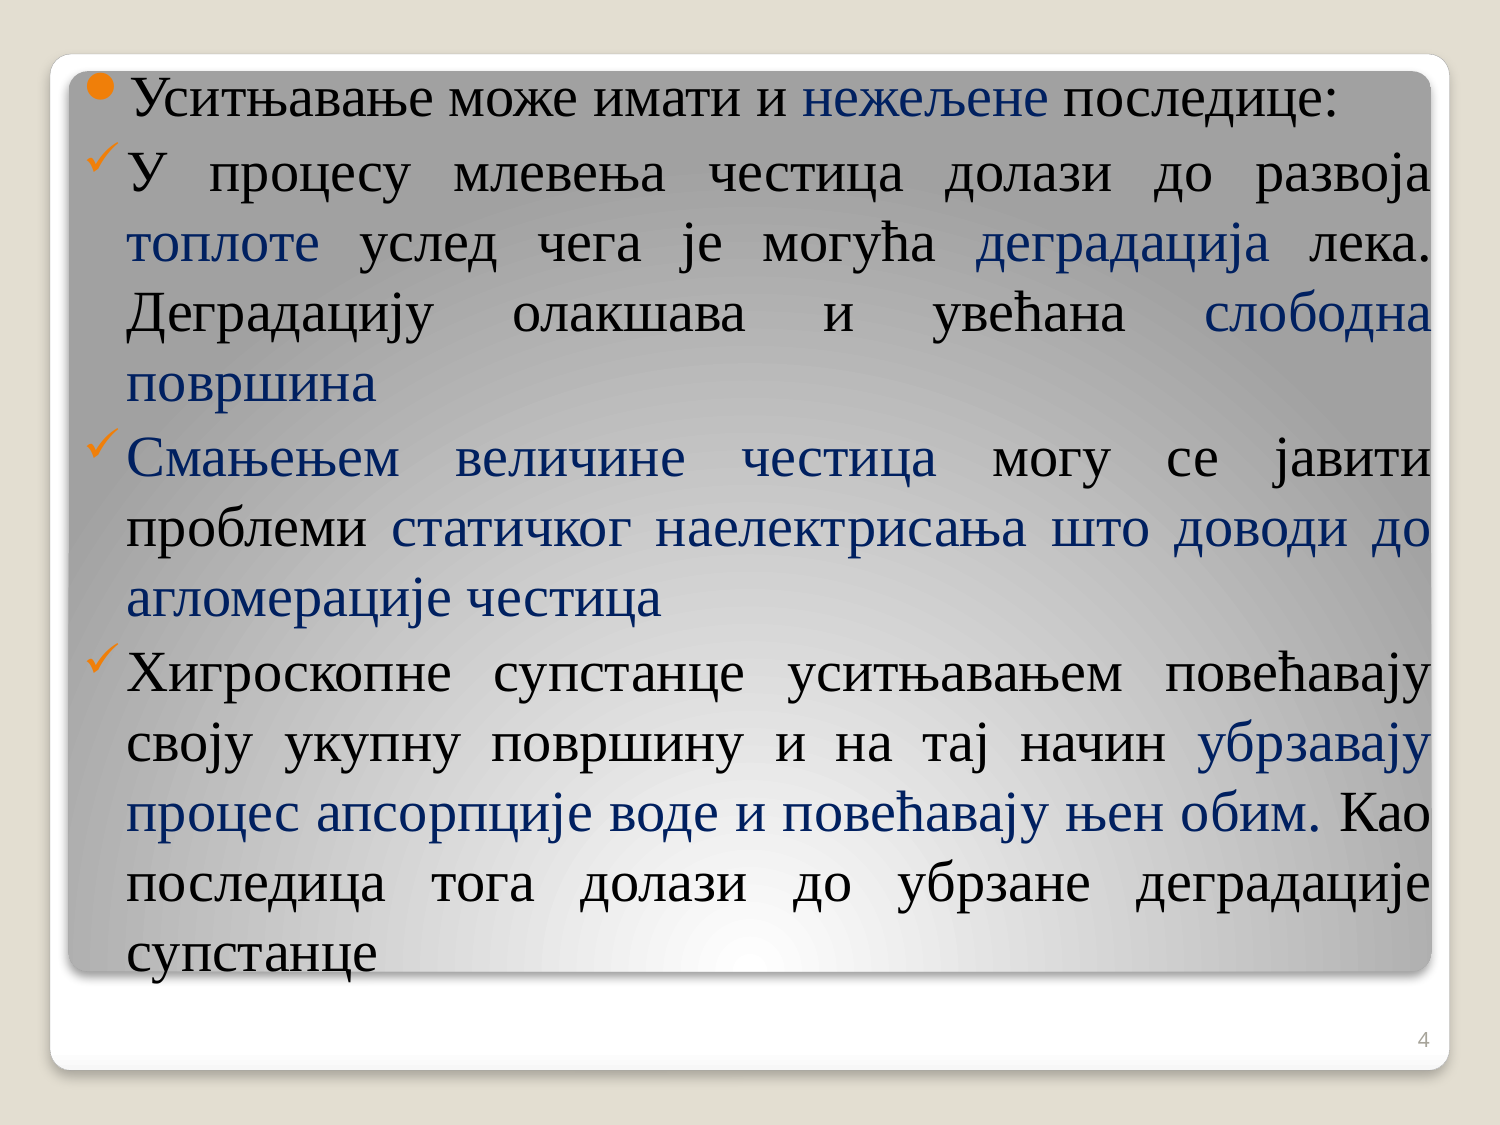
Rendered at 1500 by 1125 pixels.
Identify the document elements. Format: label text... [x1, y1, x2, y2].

slide_number 4 [1369, 1002, 1445, 1063]
list Уситњавање може имати и нежељене последице: У процесу млевења честица долази до развоја топлоте услед чега је могућа деградација лека. Деградацију олакшава и увећана слободна површина Смањењем величине честица могу се јавити проблеми статичког наелектрисања што доводи до агломерације честица Хигроскопне супстанце уситњавањем повећавају своју укупну површину и на тај начин убрзавају процес апсорпције воде и повећавају њен обим. Као последица тога долази до убрзане деградације супстанце [53, 42, 1447, 1071]
